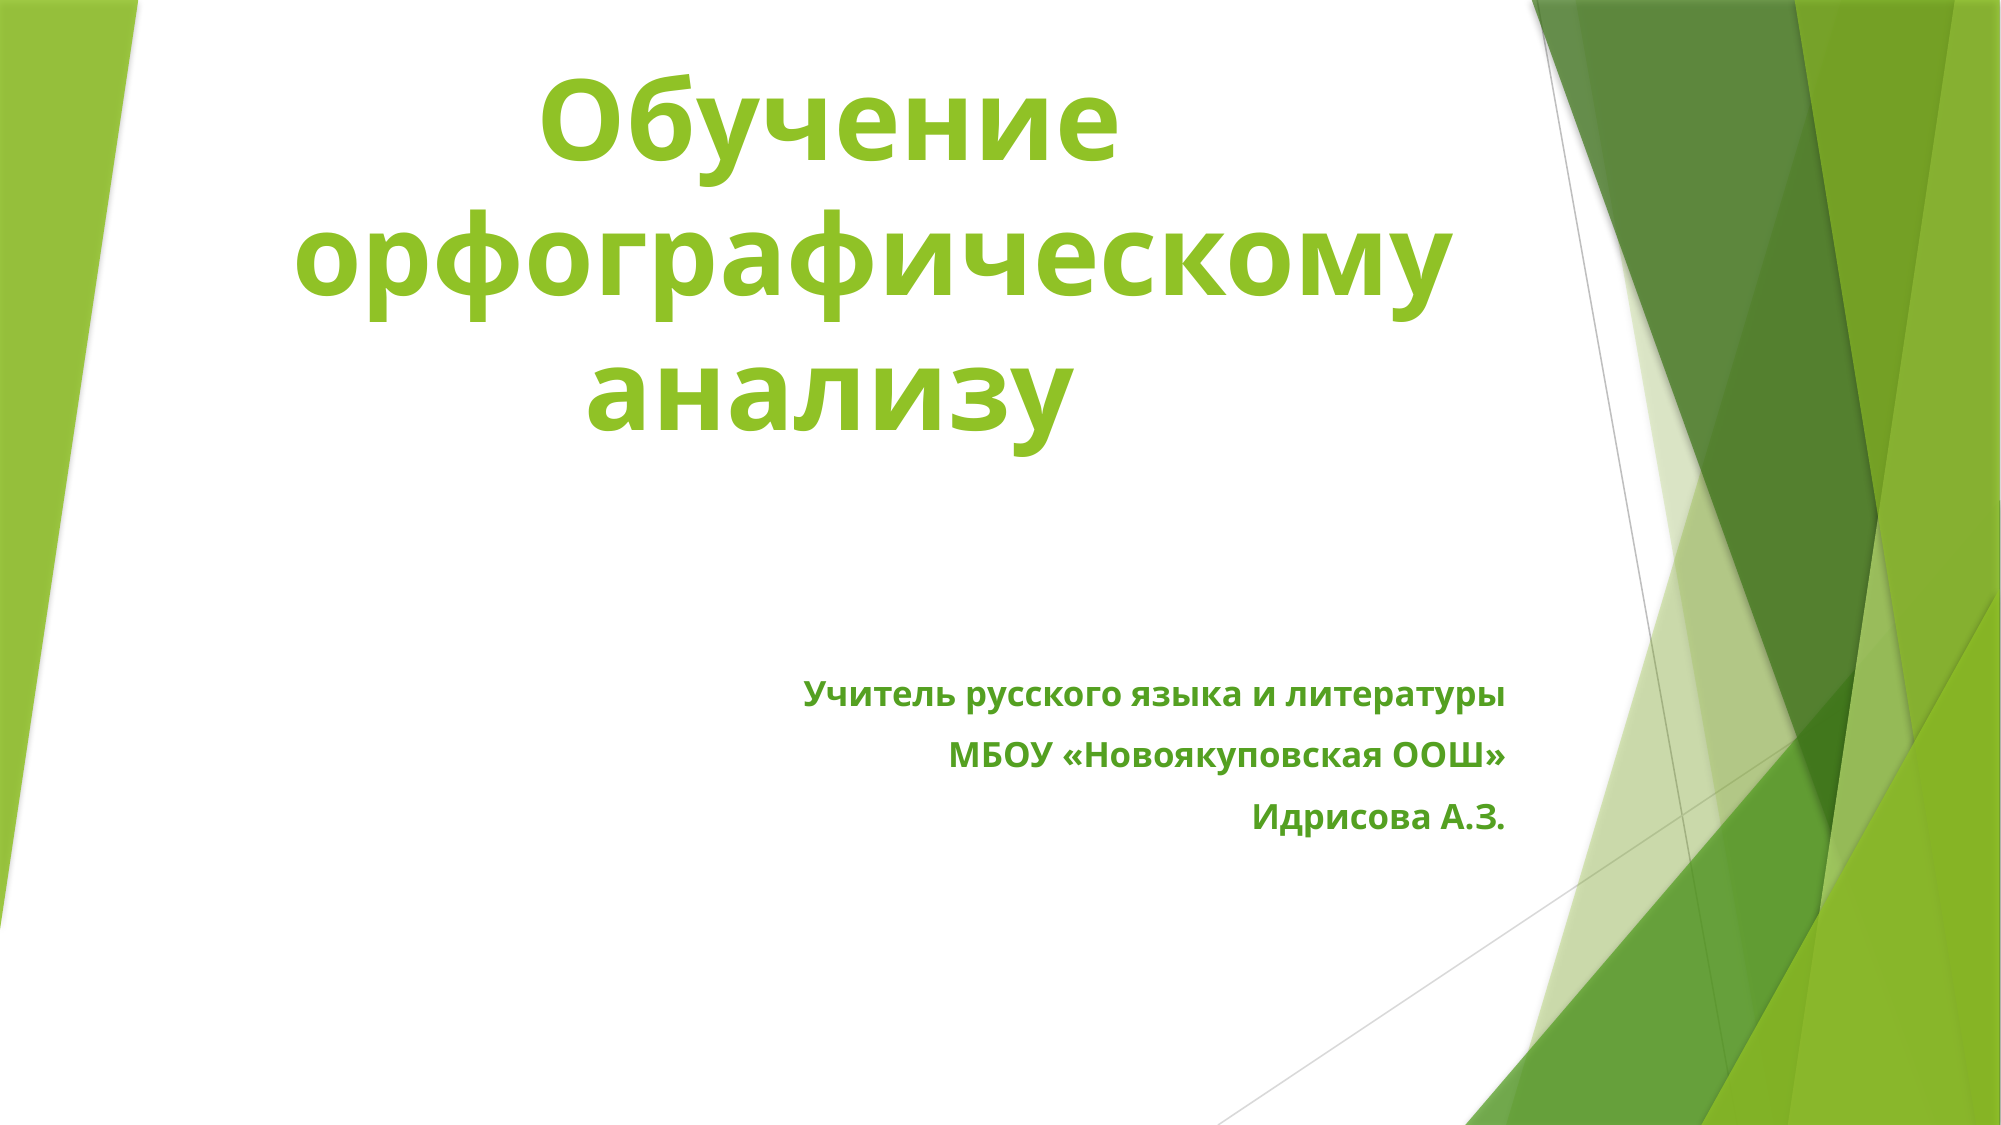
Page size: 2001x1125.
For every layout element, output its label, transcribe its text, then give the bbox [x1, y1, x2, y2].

title Обучение орфографическому анализу [0, 73, 1676, 461]
subtitle Учитель русского языка и литературы МБОУ «Новоякуповская ООШ» Идрисова А.З. [247, 664, 1522, 845]
